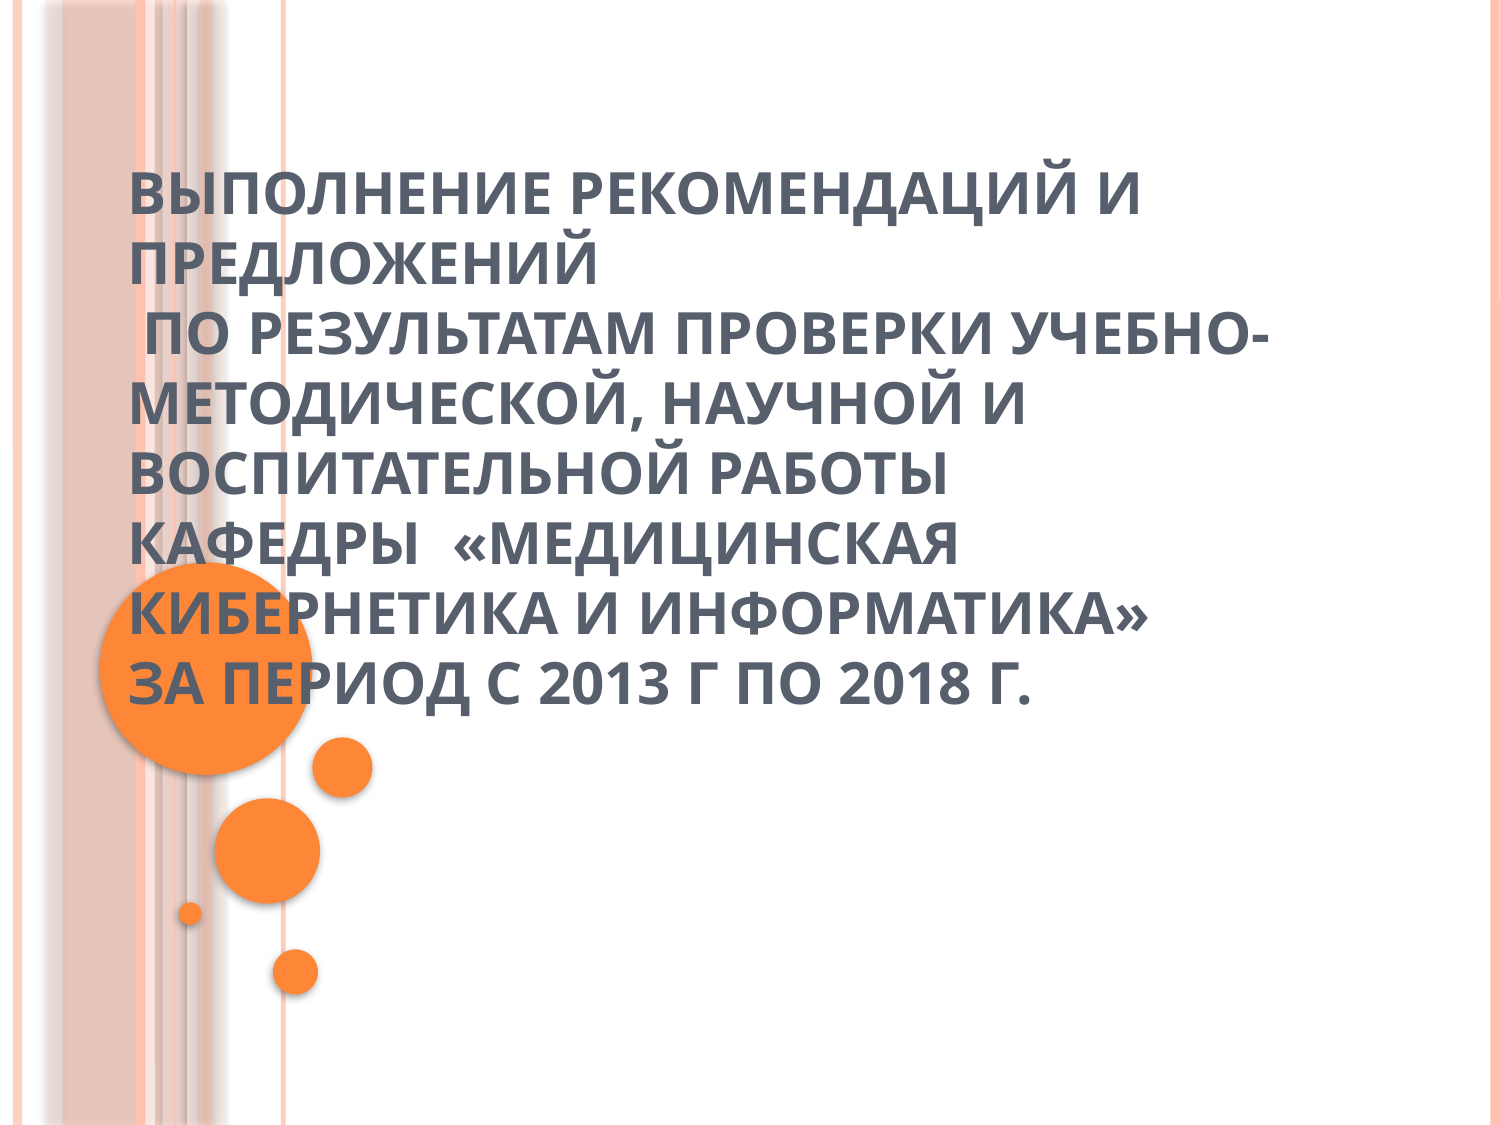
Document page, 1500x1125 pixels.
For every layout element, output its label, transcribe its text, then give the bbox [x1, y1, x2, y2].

title Выполнение рекомендаций и предложений по результатам проверки учебно-методической, научной и воспитательной работы кафедры «Медицинская кибернетика и информатика» за период с 2013 г по 2018 г. [112, 261, 1388, 774]
